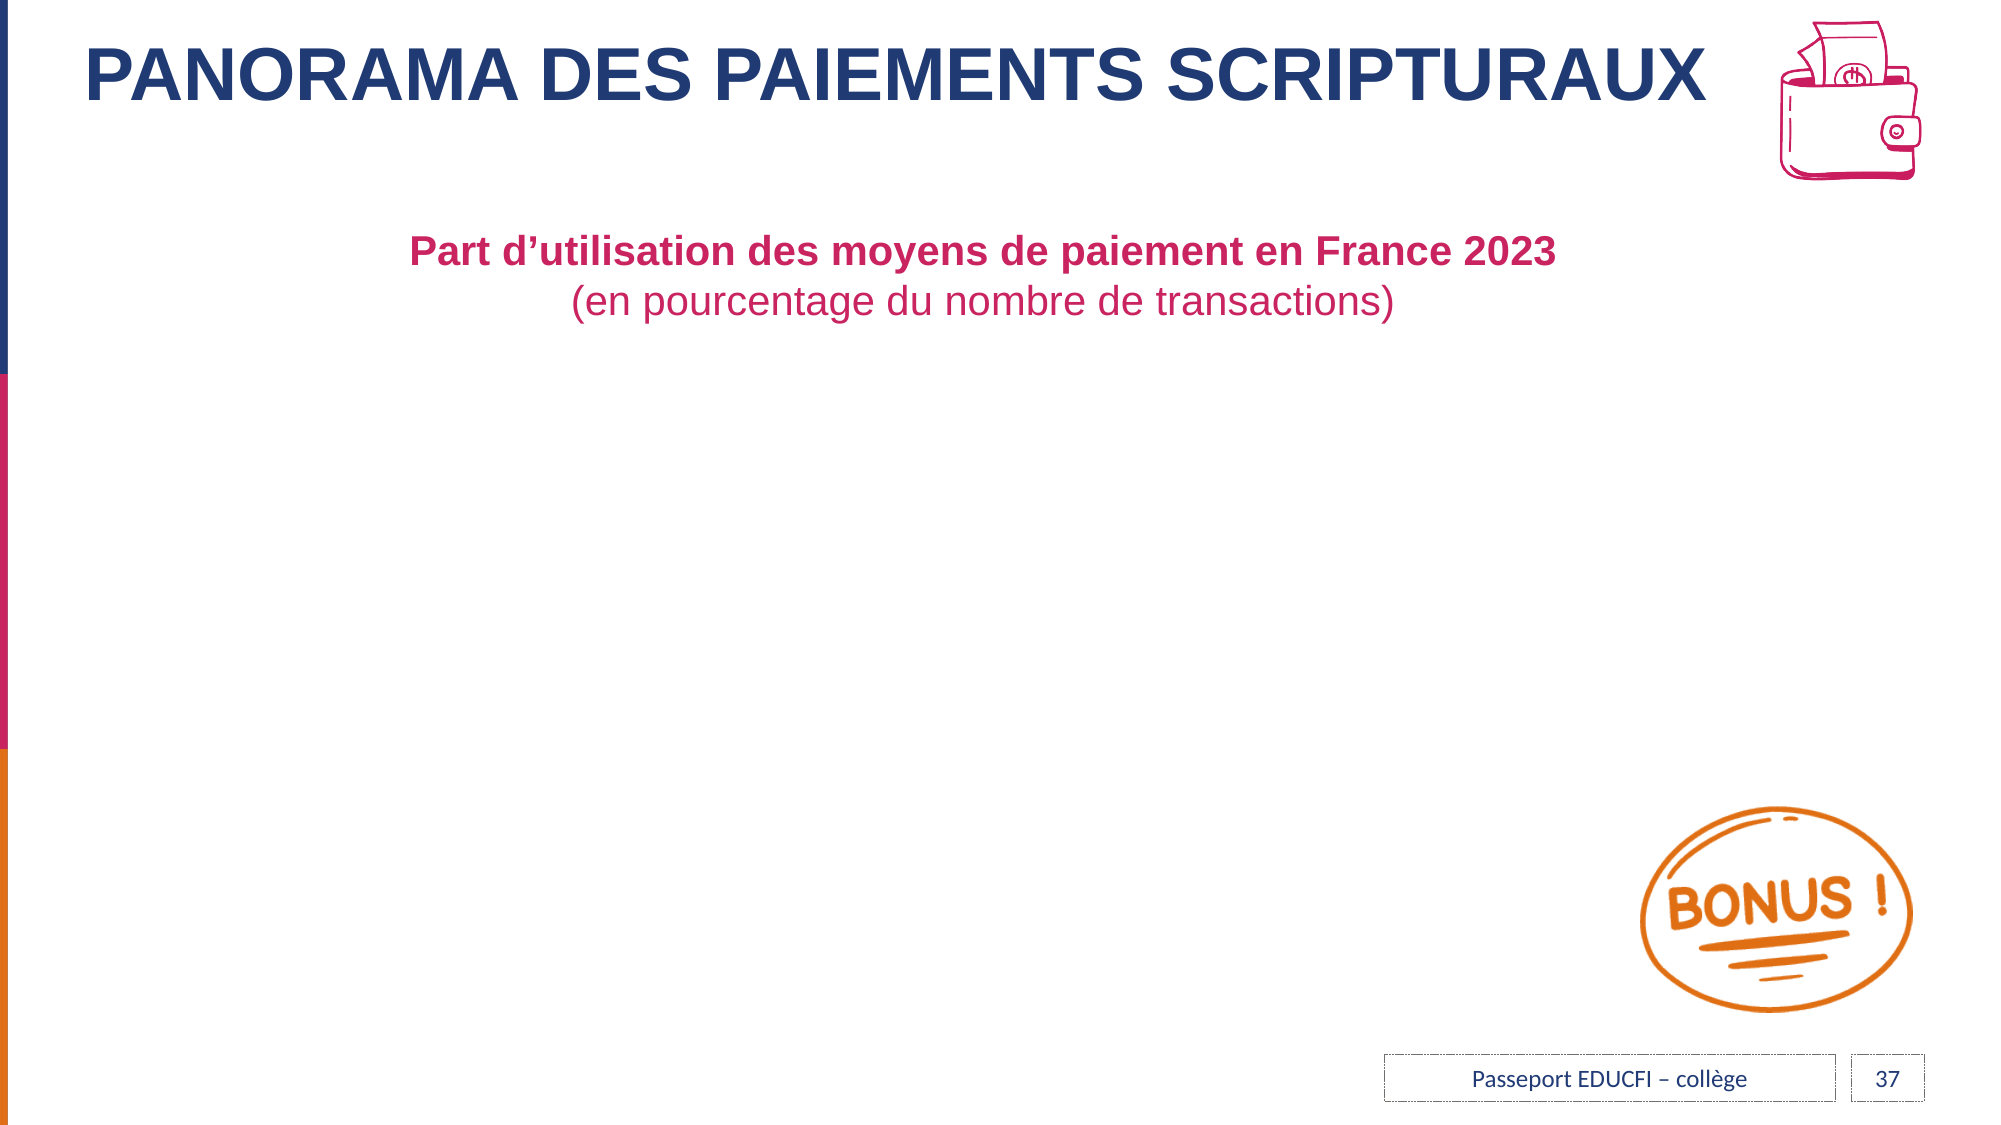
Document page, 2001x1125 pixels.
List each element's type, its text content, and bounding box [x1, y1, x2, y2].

picture [1761, 11, 1940, 190]
footer Passeport EDUCFI – collège [1384, 1054, 1836, 1102]
slide_number 37 [1851, 1054, 1925, 1102]
chart [176, 177, 1629, 1037]
title PANORAMA DES PAIEMENTS SCRIPTURAUX [70, 18, 1727, 125]
picture [0, 0, 8, 1125]
picture [1640, 806, 1913, 1013]
